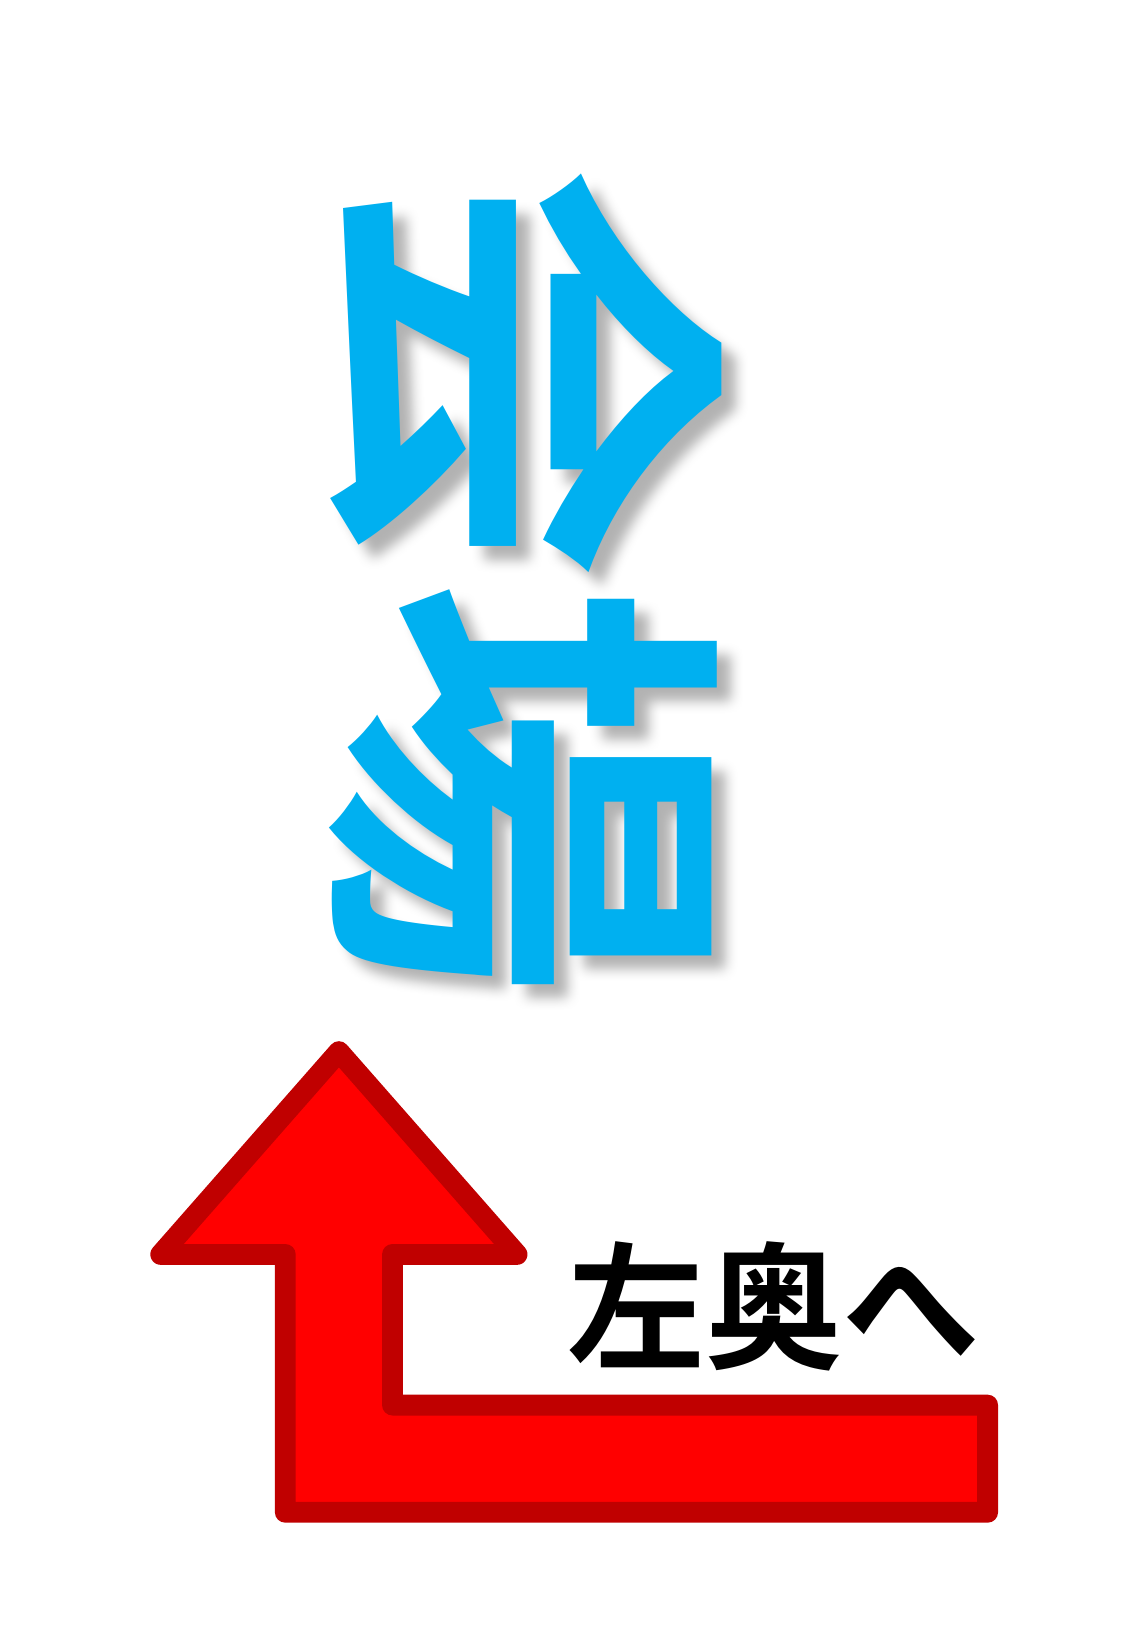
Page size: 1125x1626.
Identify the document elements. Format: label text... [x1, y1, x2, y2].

text_box 会場 [267, 151, 803, 1010]
text_box [158, 1049, 990, 1515]
text_box 左奥へ [552, 1214, 996, 1394]
